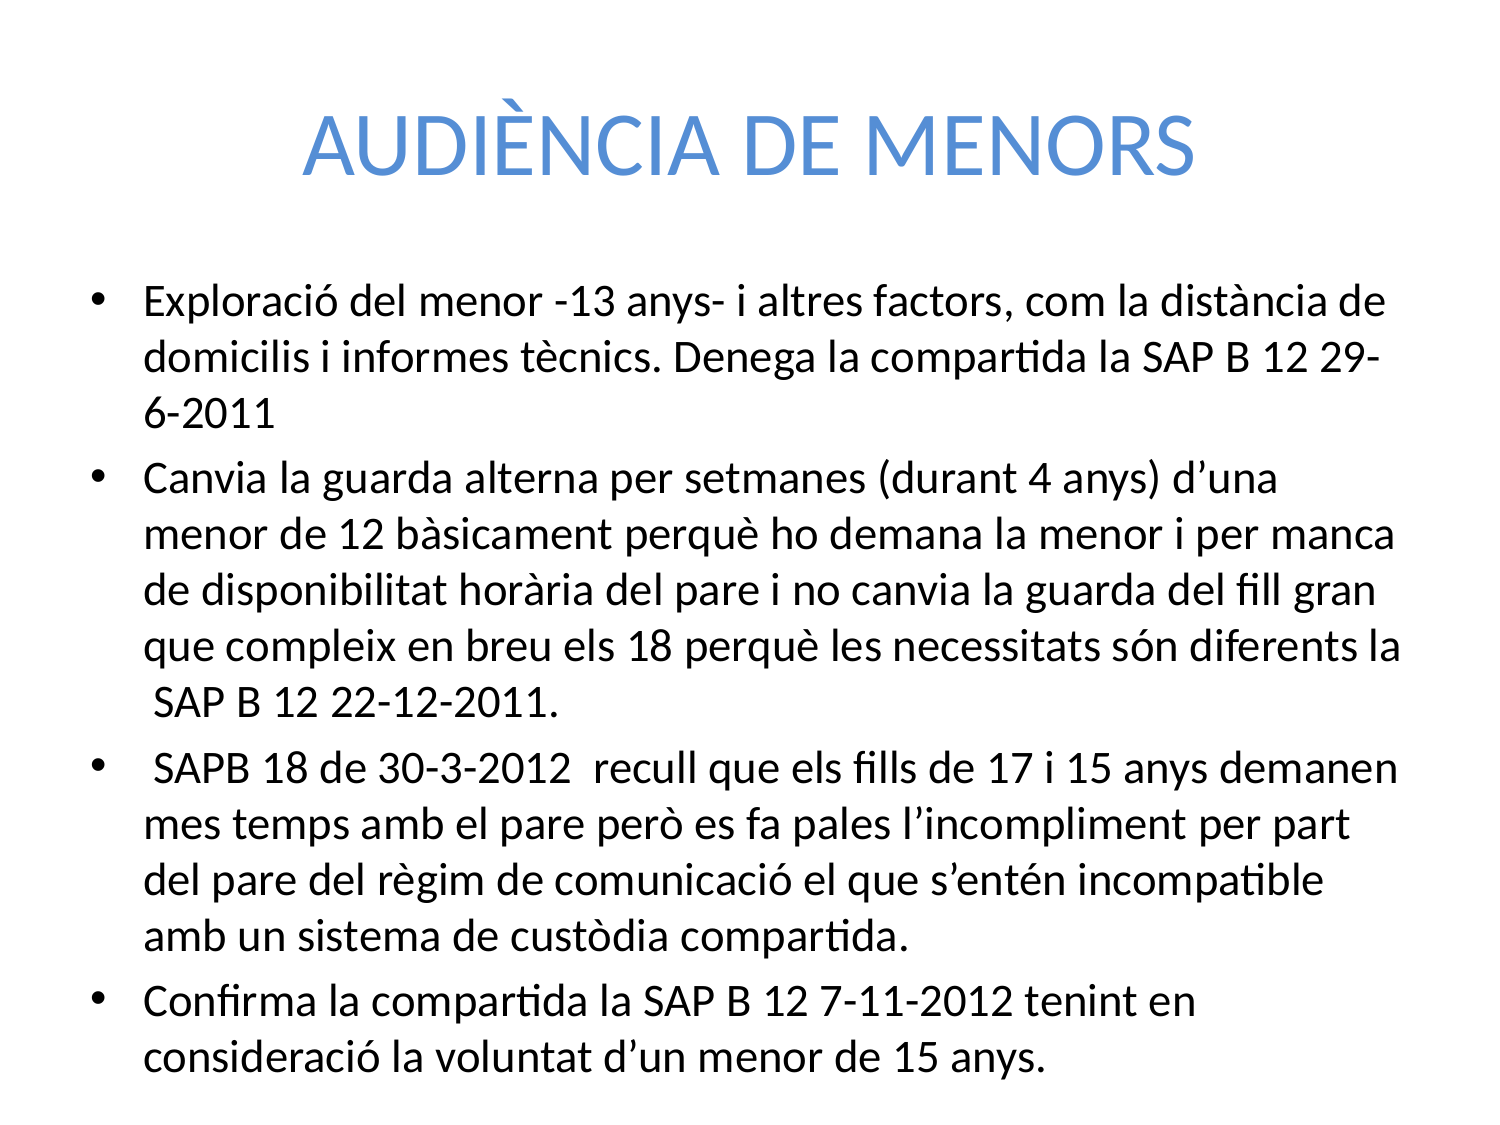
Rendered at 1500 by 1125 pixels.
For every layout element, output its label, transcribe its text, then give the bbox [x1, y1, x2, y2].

title AUDIÈNCIA DE MENORS [75, 45, 1425, 233]
list Exploració del menor -13 anys- i altres factors, com la distància de domicilis i informes tècnics. Denega la compartida la SAP B 12 29-6-2011 Canvia la guarda alterna per setmanes (durant 4 anys) d’una menor de 12 bàsicament perquè ho demana la menor i per manca de disponibilitat horària del pare i no canvia la guarda del fill gran que compleix en breu els 18 perquè les necessitats són diferents la SAP B 12 22-12-2011. SAPB 18 de 30-3-2012 recull que els fills de 17 i 15 anys demanen mes temps amb el pare però es fa pales l’incompliment per part del pare del règim de comunicació el que s’entén incompatible amb un sistema de custòdia compartida. Confirma la compartida la SAP B 12 7-11-2012 tenint en consideració la voluntat d’un menor de 15 anys. [75, 262, 1425, 1099]
